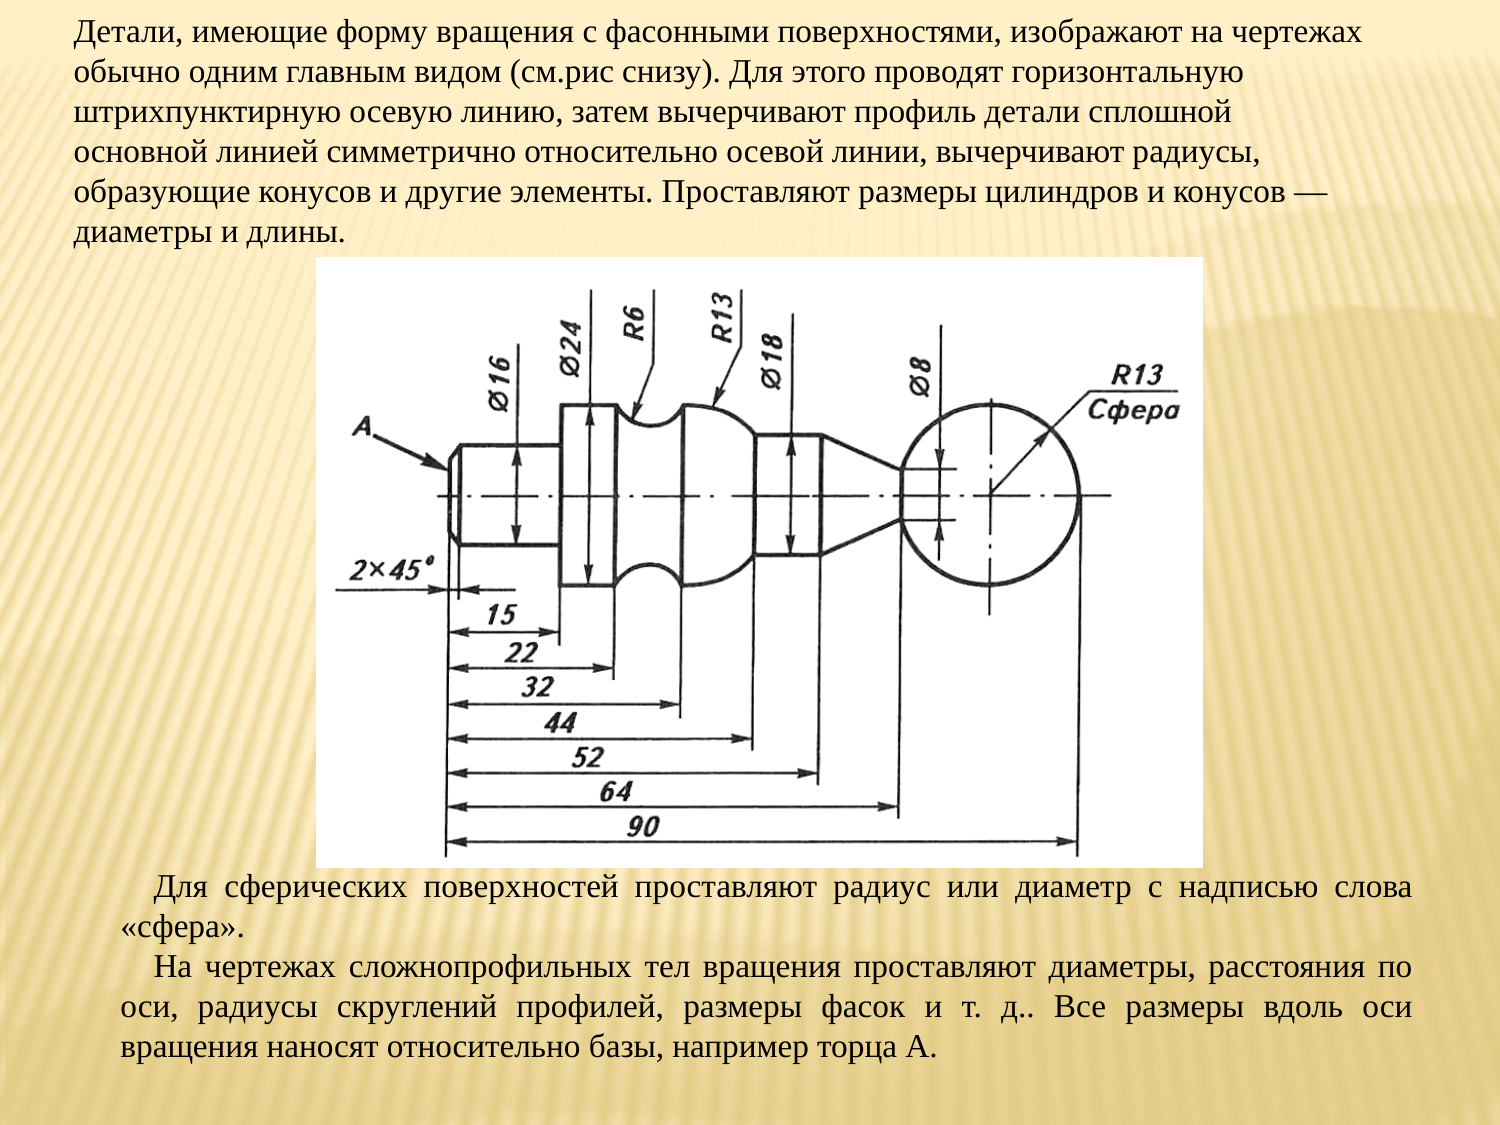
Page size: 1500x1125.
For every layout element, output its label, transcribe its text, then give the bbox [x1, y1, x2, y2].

text_box Для сферических поверхностей проставляют радиус или диаметр с надписью слова «сфера». На чертежах сложнопрофильных тел вращения проставляют диаметры, расстояния по оси, радиусы скруглений профилей, размеры фасок и т. д.. Все размеры вдоль оси вращения наносят относительно базы, например торца А. [105, 856, 1430, 1072]
picture [316, 257, 1204, 868]
text_box Детали, имеющие форму вращения с фасонными поверхностями, изображают на чертежах обычно одним главным видом (см.рис снизу). Для этого проводят горизонтальную штрихпунктирную осевую линию, затем вычерчивают профиль детали сплошной основной линией симметрично относительно осевой линии, вычерчивают радиусы, образующие конусов и другие элементы. Проставляют размеры цилиндров и конусов — диаметры и длины. [58, 1, 1383, 302]
